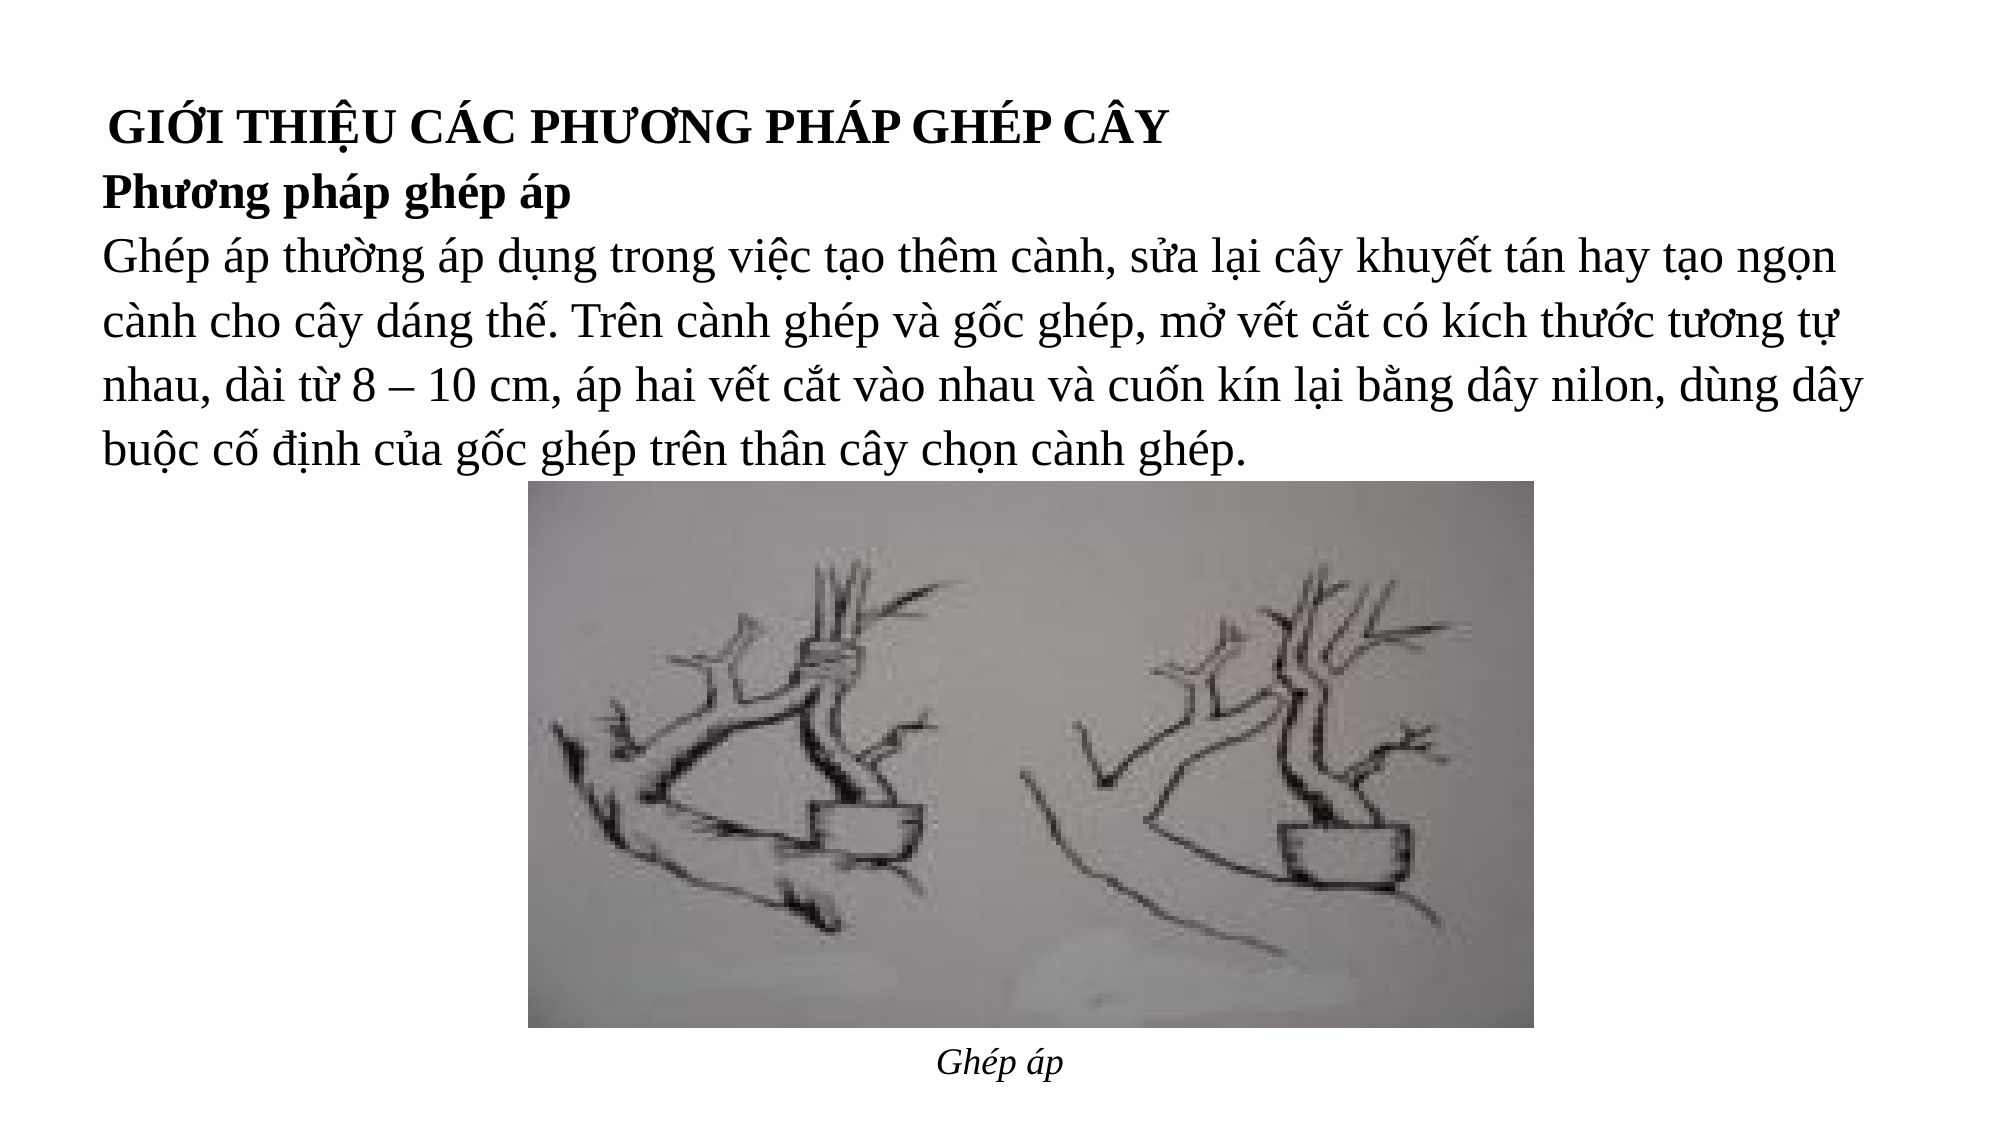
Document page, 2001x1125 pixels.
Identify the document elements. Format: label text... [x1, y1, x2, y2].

picture [528, 481, 1534, 1028]
text_box Phương pháp ghép áp Ghép áp thường áp dụng trong việc tạo thêm cành, sửa lại cây khuyết tán hay tạo ngọn cành cho cây dáng thế. Trên cành ghép và gốc ghép, mở vết cắt có kích thước tương tự nhau, dài từ 8 – 10 cm, áp hai vết cắt vào nhau và cuốn kín lại bằng dây nilon, dùng dây buộc cố định của gốc ghép trên thân cây chọn cành ghép. [87, 147, 1915, 483]
text_box Ghép áp [920, 1028, 1079, 1090]
text_box GIỚI THIỆU CÁC PHƯƠNG PHÁP GHÉP CÂY [93, 86, 1187, 147]
